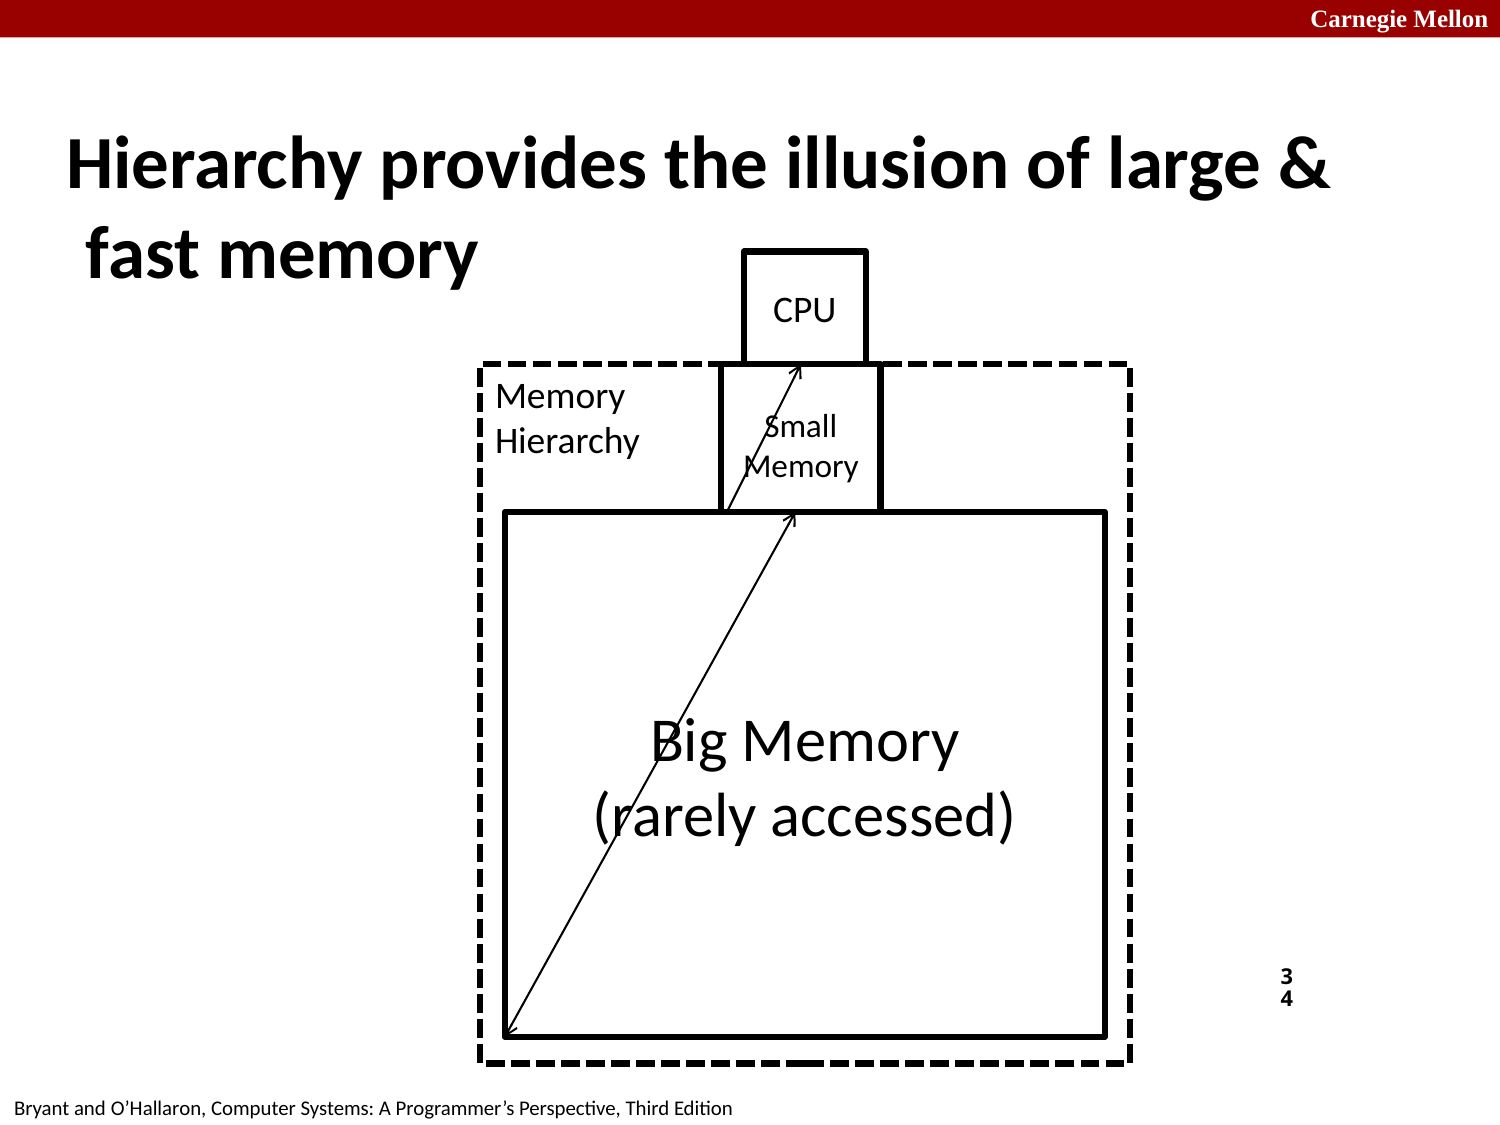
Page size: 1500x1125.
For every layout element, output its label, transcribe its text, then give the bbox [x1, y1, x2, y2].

text_box CPU [743, 251, 866, 363]
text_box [720, 363, 881, 524]
slide_number 34 [1272, 954, 1313, 998]
text_box Memory Hierarchy [480, 363, 1130, 1064]
title Hierarchy provides the illusion of large & fast memory [58, 72, 1440, 334]
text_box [387, 628, 913, 920]
